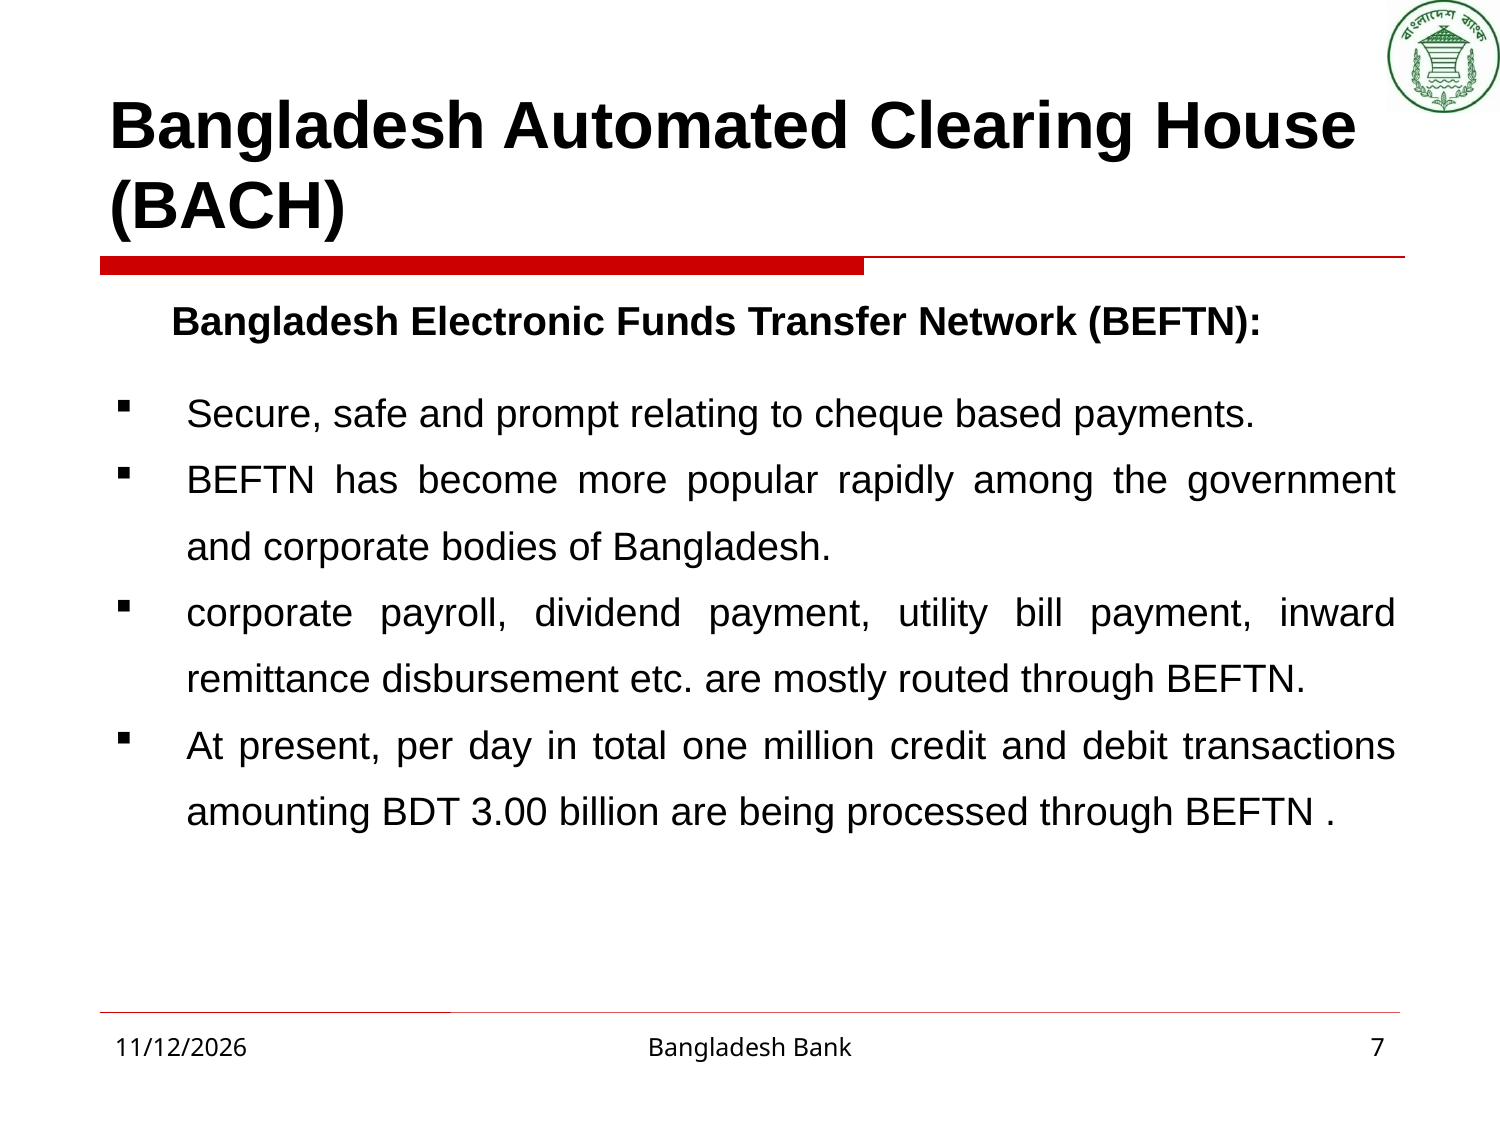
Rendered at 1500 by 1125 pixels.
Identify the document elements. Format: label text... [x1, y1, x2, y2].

footer Bangladesh Bank [512, 1024, 988, 1103]
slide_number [99, 1024, 426, 1103]
list Bangladesh Electronic Funds Transfer Network (BEFTN): Secure, safe and prompt relating to cheque based payments. BEFTN has become more popular rapidly among the government and corporate bodies of Bangladesh. corporate payroll, dividend payment, utility bill payment, inward remittance disbursement etc. are mostly routed through BEFTN. At present, per day in total one million credit and debit transactions amounting BDT 3.00 billion are being processed through BEFTN . [99, 287, 1413, 901]
slide_number 7 [1074, 1024, 1401, 1103]
title Bangladesh Automated Clearing House (BACH) [93, 49, 1407, 250]
picture [1387, 0, 1500, 113]
